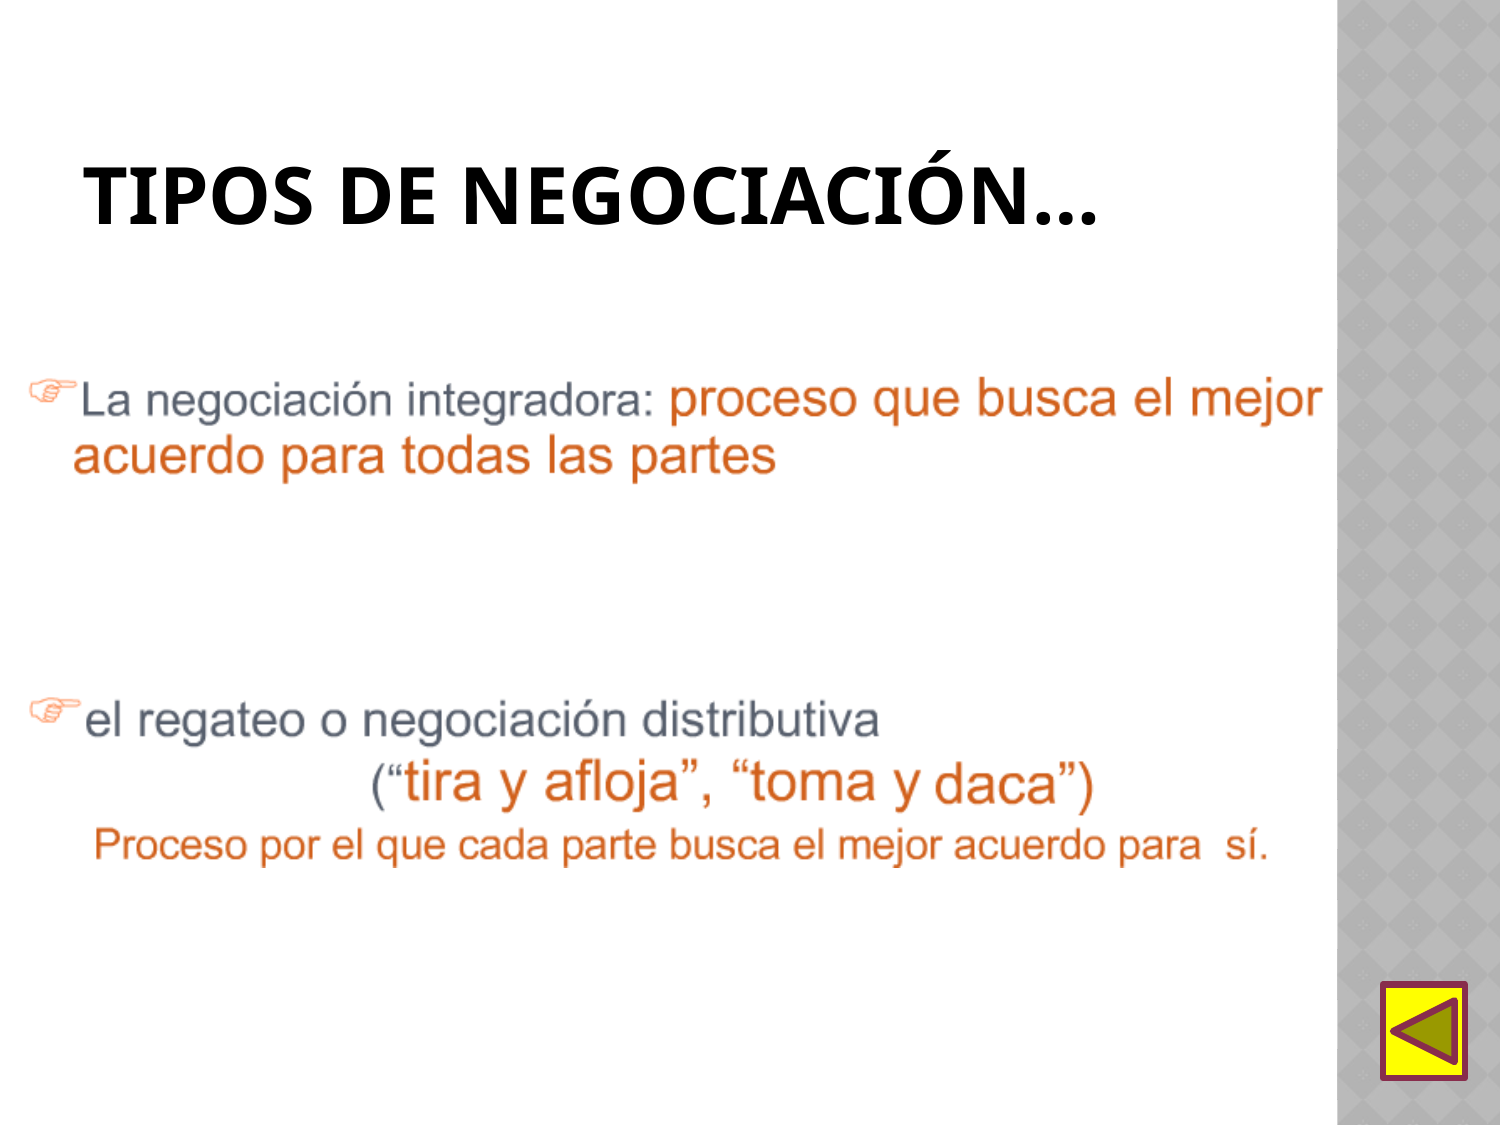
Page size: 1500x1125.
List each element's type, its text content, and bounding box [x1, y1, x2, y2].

title TIPOS DE NEGOCIACIÓN… [75, 52, 1263, 240]
picture [23, 362, 1329, 511]
picture [23, 690, 1278, 868]
text_box [1380, 981, 1468, 1081]
